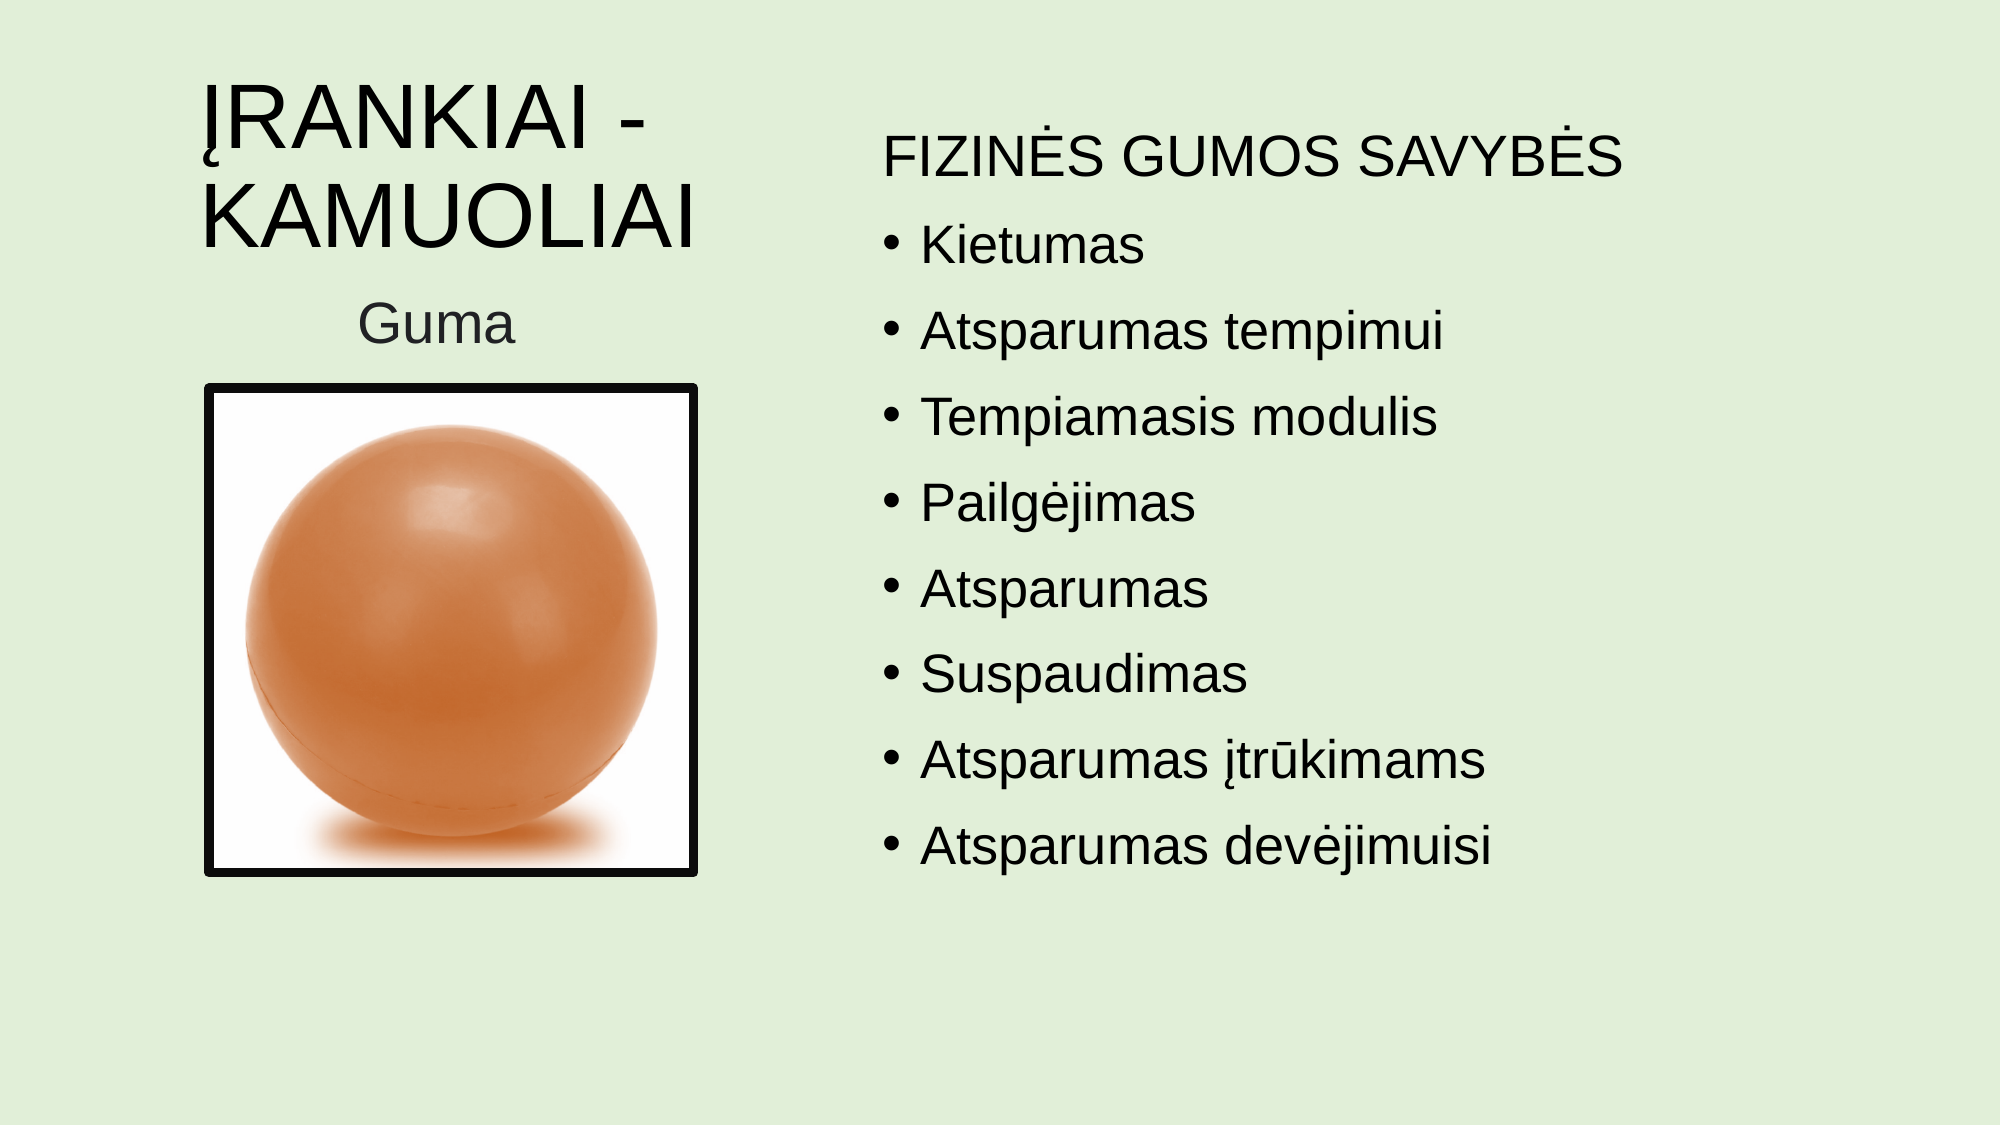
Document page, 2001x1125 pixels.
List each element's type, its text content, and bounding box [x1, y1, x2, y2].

picture [213, 392, 689, 869]
list Guma [342, 277, 586, 391]
title ĮRANKIAI - KAMUOLIAI [184, 59, 915, 278]
text_box FIZINĖS GUMOS SAVYBĖS Kietumas Atsparumas tempimui Tempiamasis modulis Pailgėjimas Atsparumas Suspaudimas Atsparumas įtrūkimams Atsparumas devėjimuisi [867, 110, 1956, 1039]
